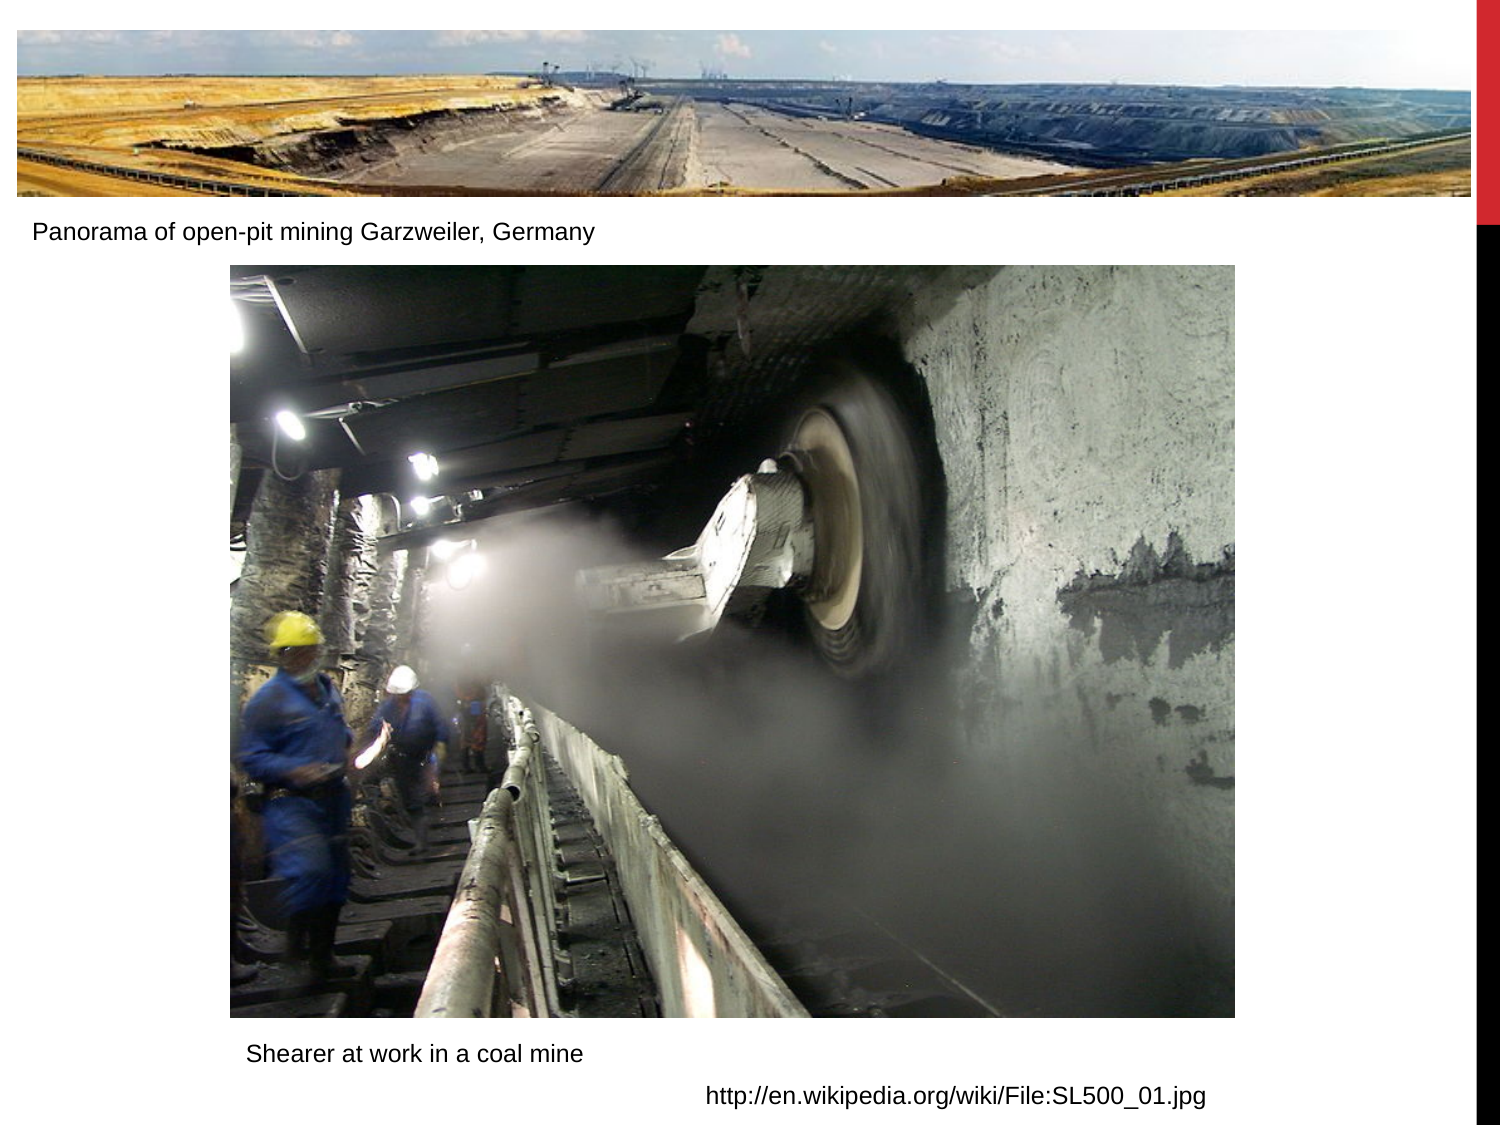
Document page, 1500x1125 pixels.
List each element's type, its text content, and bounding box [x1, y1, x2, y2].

picture [229, 264, 1235, 1019]
text_box http://en.wikipedia.org/wiki/File:SL500_01.jpg [690, 1071, 1441, 1117]
text_box Panorama of open-pit mining Garzweiler, Germany [17, 208, 768, 253]
picture [17, 30, 1472, 198]
text_box Shearer at work in a coal mine [231, 1029, 600, 1075]
